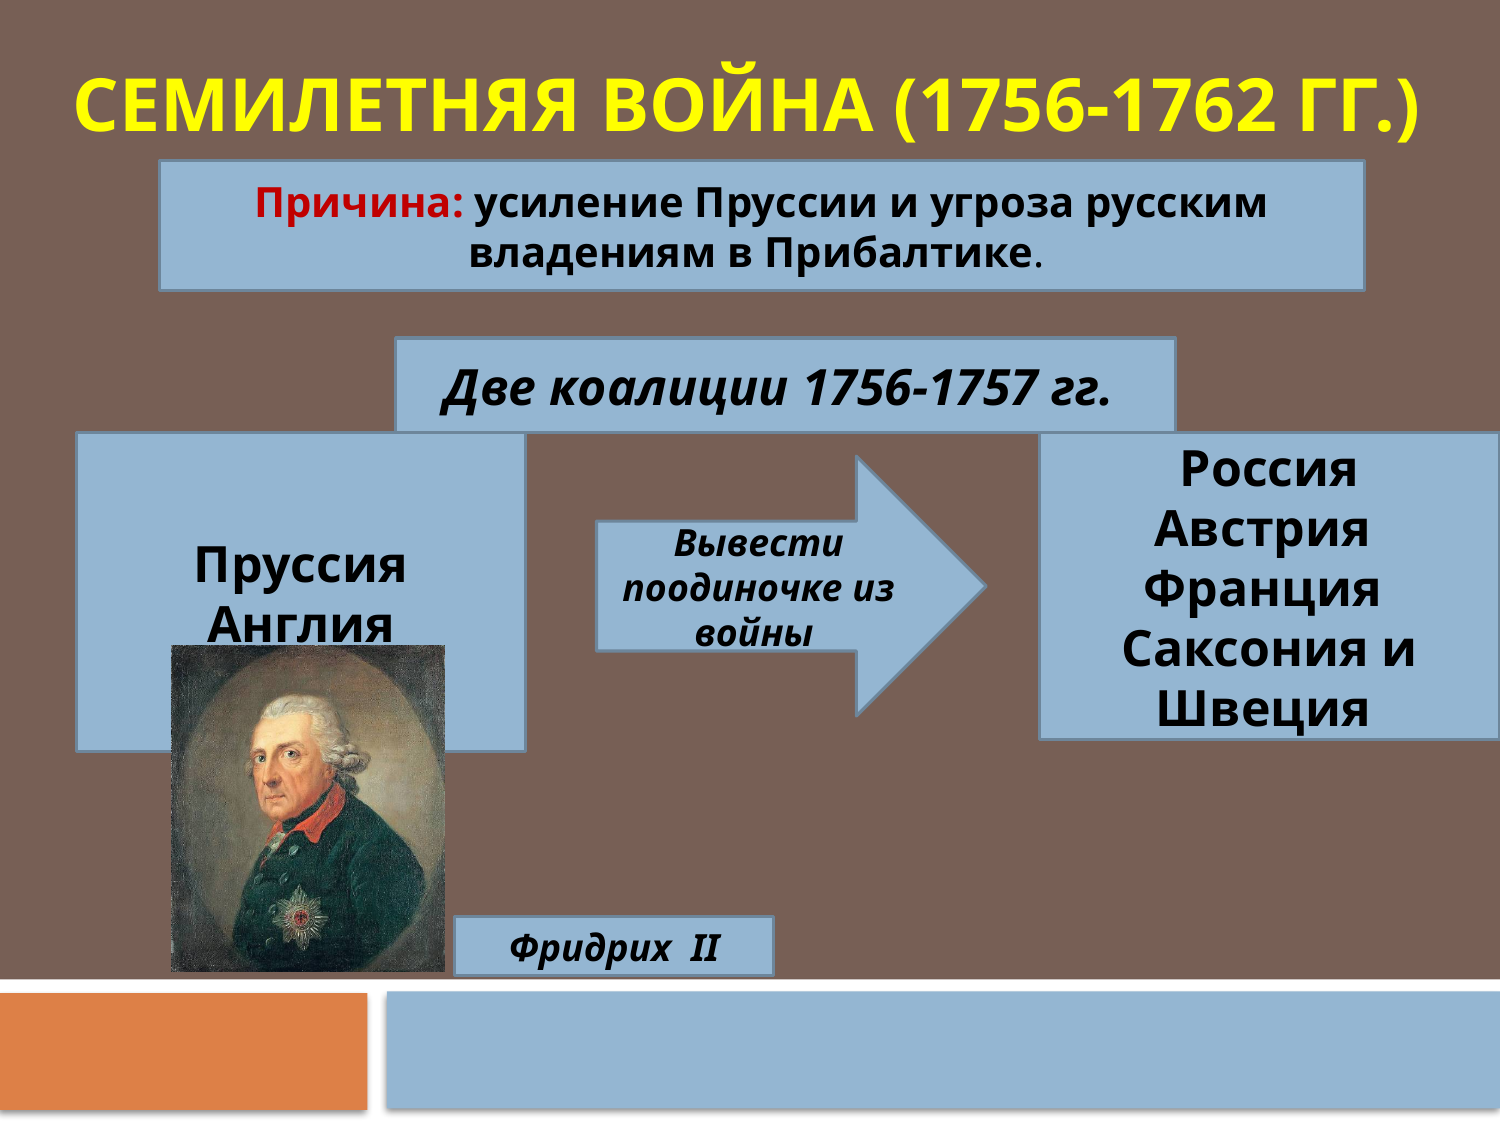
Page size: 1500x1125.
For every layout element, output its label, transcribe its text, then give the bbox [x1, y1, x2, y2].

title Семилетняя война (1756-1762 гг.) [41, 30, 1471, 154]
text_box Пруссия Англия [75, 431, 527, 753]
text_box Россия Австрия Франция Саксония и Швеция [1038, 431, 1500, 741]
text_box Две коалиции 1756-1757 гг. [394, 336, 1177, 434]
text_box Вывести поодиночке из войны [594, 454, 988, 718]
picture [170, 644, 445, 972]
text_box Причина: усиление Пруссии и угроза русским владениям в Прибалтике. [158, 159, 1366, 292]
text_box Фридрих II [453, 915, 775, 977]
